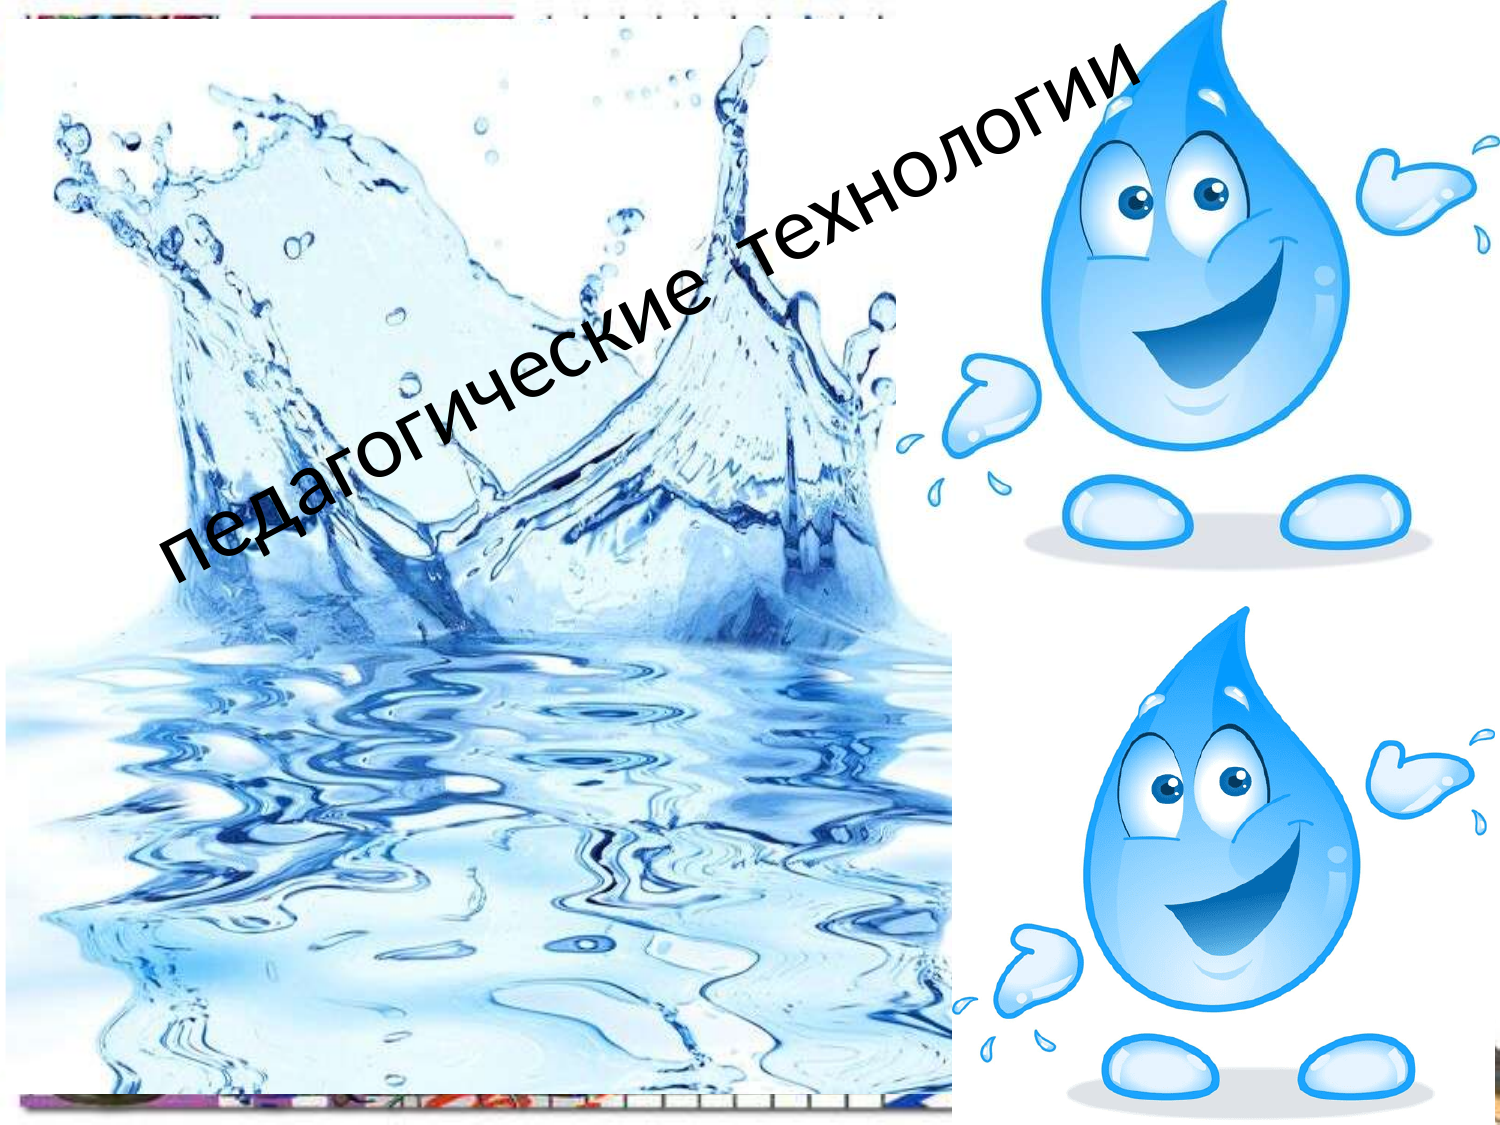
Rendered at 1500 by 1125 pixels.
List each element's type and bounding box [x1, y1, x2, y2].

picture [0, 0, 1500, 1125]
list [5, 18, 980, 1095]
